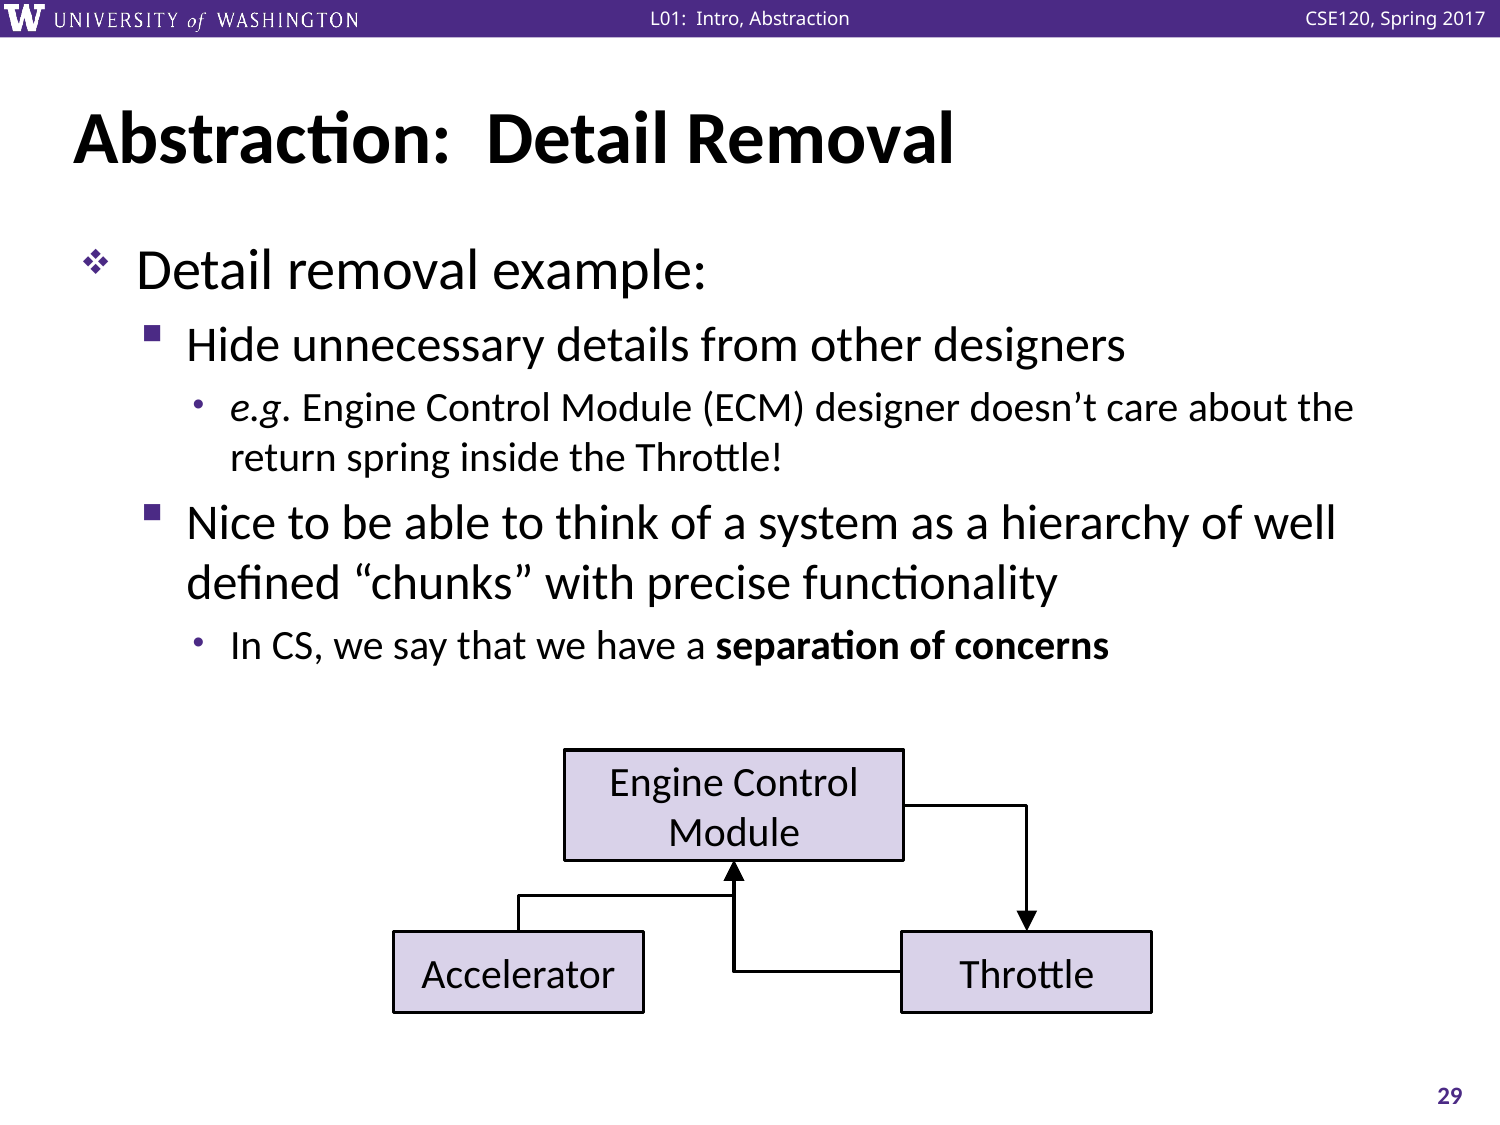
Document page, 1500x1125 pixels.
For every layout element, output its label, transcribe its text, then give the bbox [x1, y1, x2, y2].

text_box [393, 749, 1153, 1013]
slide_number 29 [1400, 1065, 1500, 1125]
picture [4, 4, 358, 32]
title Abstraction: Detail Removal [58, 71, 1438, 197]
list Detail removal example: Hide unnecessary details from other designers e.g. Engine Control Module (ECM) designer doesn’t care about the return spring inside the Throttle! Nice to be able to think of a system as a hierarchy of well defined “chunks” with precise functionality In CS, we say that we have a separation of concerns [64, 223, 1438, 1040]
